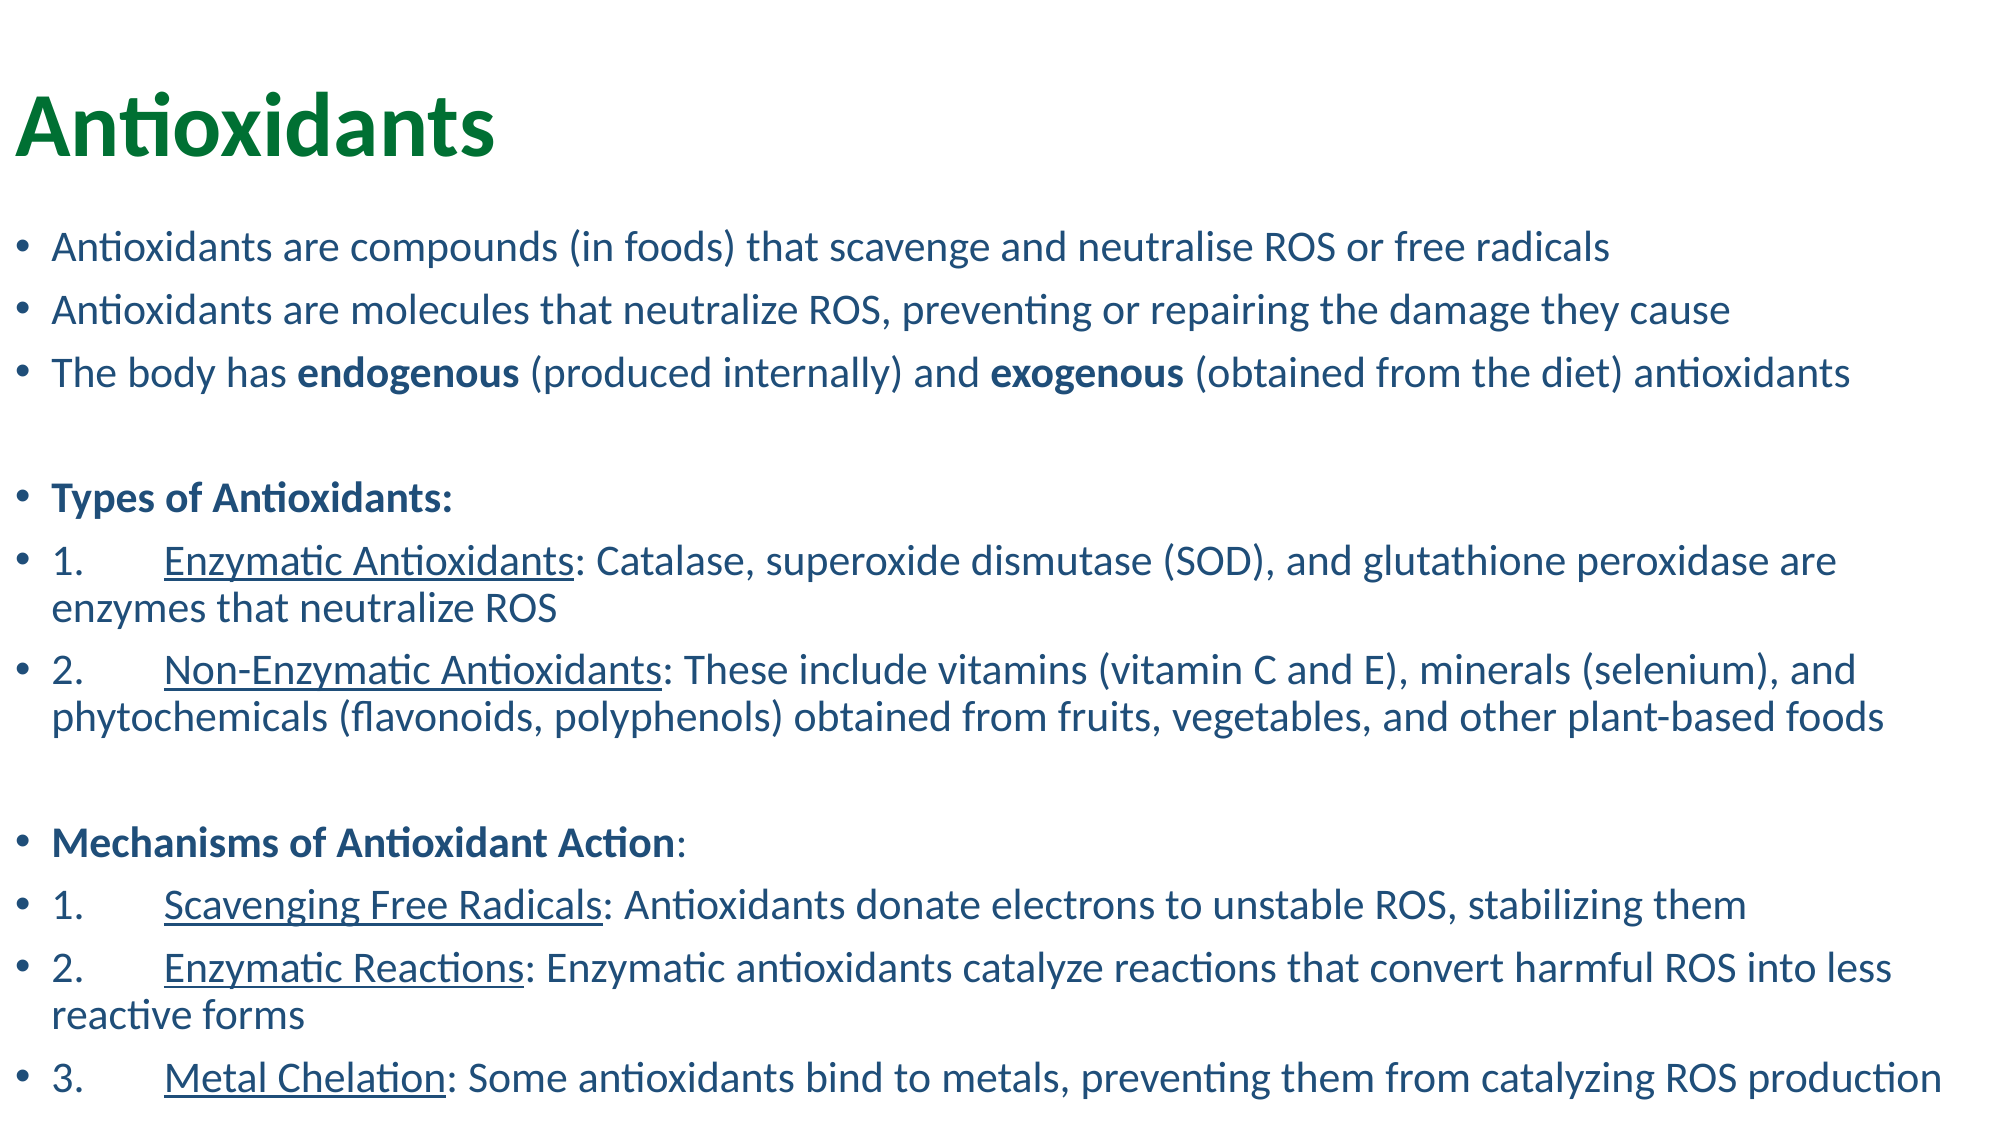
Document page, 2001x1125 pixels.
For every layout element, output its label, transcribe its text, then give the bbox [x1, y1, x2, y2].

list Antioxidants are compounds (in foods) that scavenge and neutralise ROS or free radicals Antioxidants are molecules that neutralize ROS, preventing or repairing the damage they cause The body has endogenous (produced internally) and exogenous (obtained from the diet) antioxidants Types of Antioxidants: 1. Enzymatic Antioxidants: Catalase, superoxide dismutase (SOD), and glutathione peroxidase are enzymes that neutralize ROS 2. Non-Enzymatic Antioxidants: These include vitamins (vitamin C and E), minerals (selenium), and phytochemicals (flavonoids, polyphenols) obtained from fruits, vegetables, and other plant-based foods Mechanisms of Antioxidant Action: 1. Scavenging Free Radicals: Antioxidants donate electrons to unstable ROS, stabilizing them 2. Enzymatic Reactions: Enzymatic antioxidants catalyze reactions that convert harmful ROS into less reactive forms 3. Metal Chelation: Some antioxidants bind to metals, preventing them from catalyzing ROS production [0, 216, 2000, 1125]
title Antioxidants [0, 18, 1725, 216]
